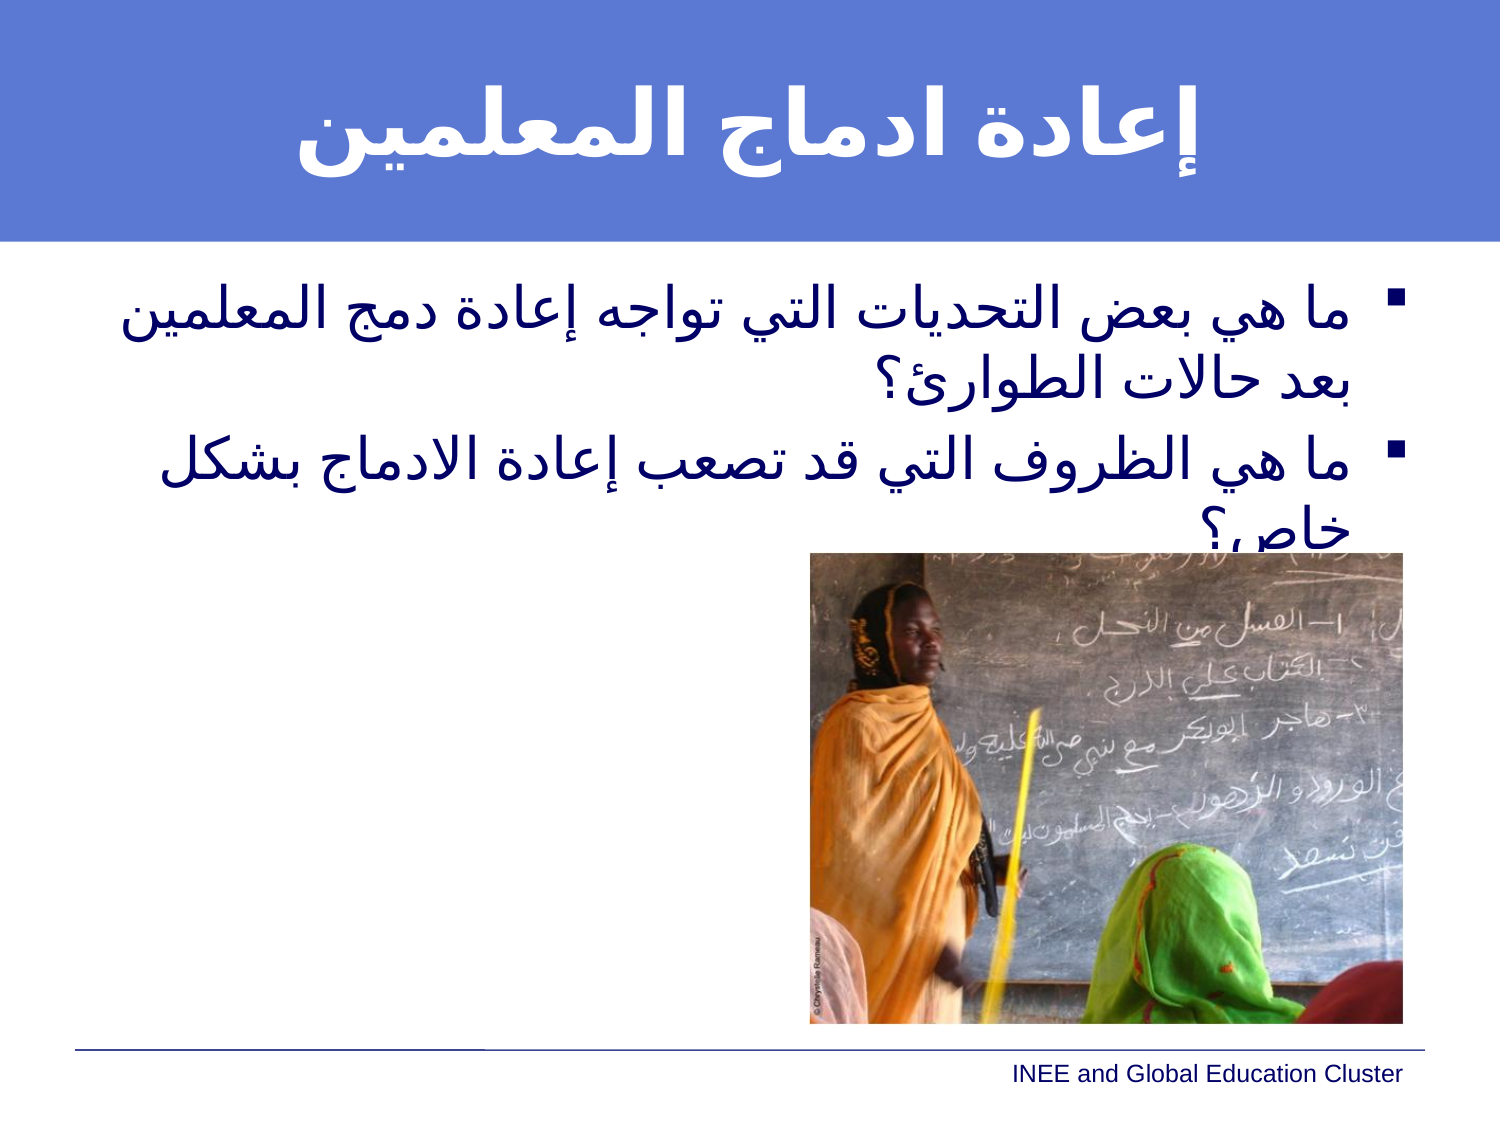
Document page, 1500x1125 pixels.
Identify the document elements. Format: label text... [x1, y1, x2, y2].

picture [809, 552, 1404, 1025]
title إعادة ادماج المعلمين [74, 24, 1426, 213]
footer INEE and Global Education Cluster [75, 1049, 1427, 1103]
list ما هي بعض التحديات التي تواجه إعادة دمج المعلمين بعد حالات الطوارئ؟ ما هي الظروف التي قد تصعب إعادة الادماج بشكل خاص؟ [74, 262, 1426, 612]
